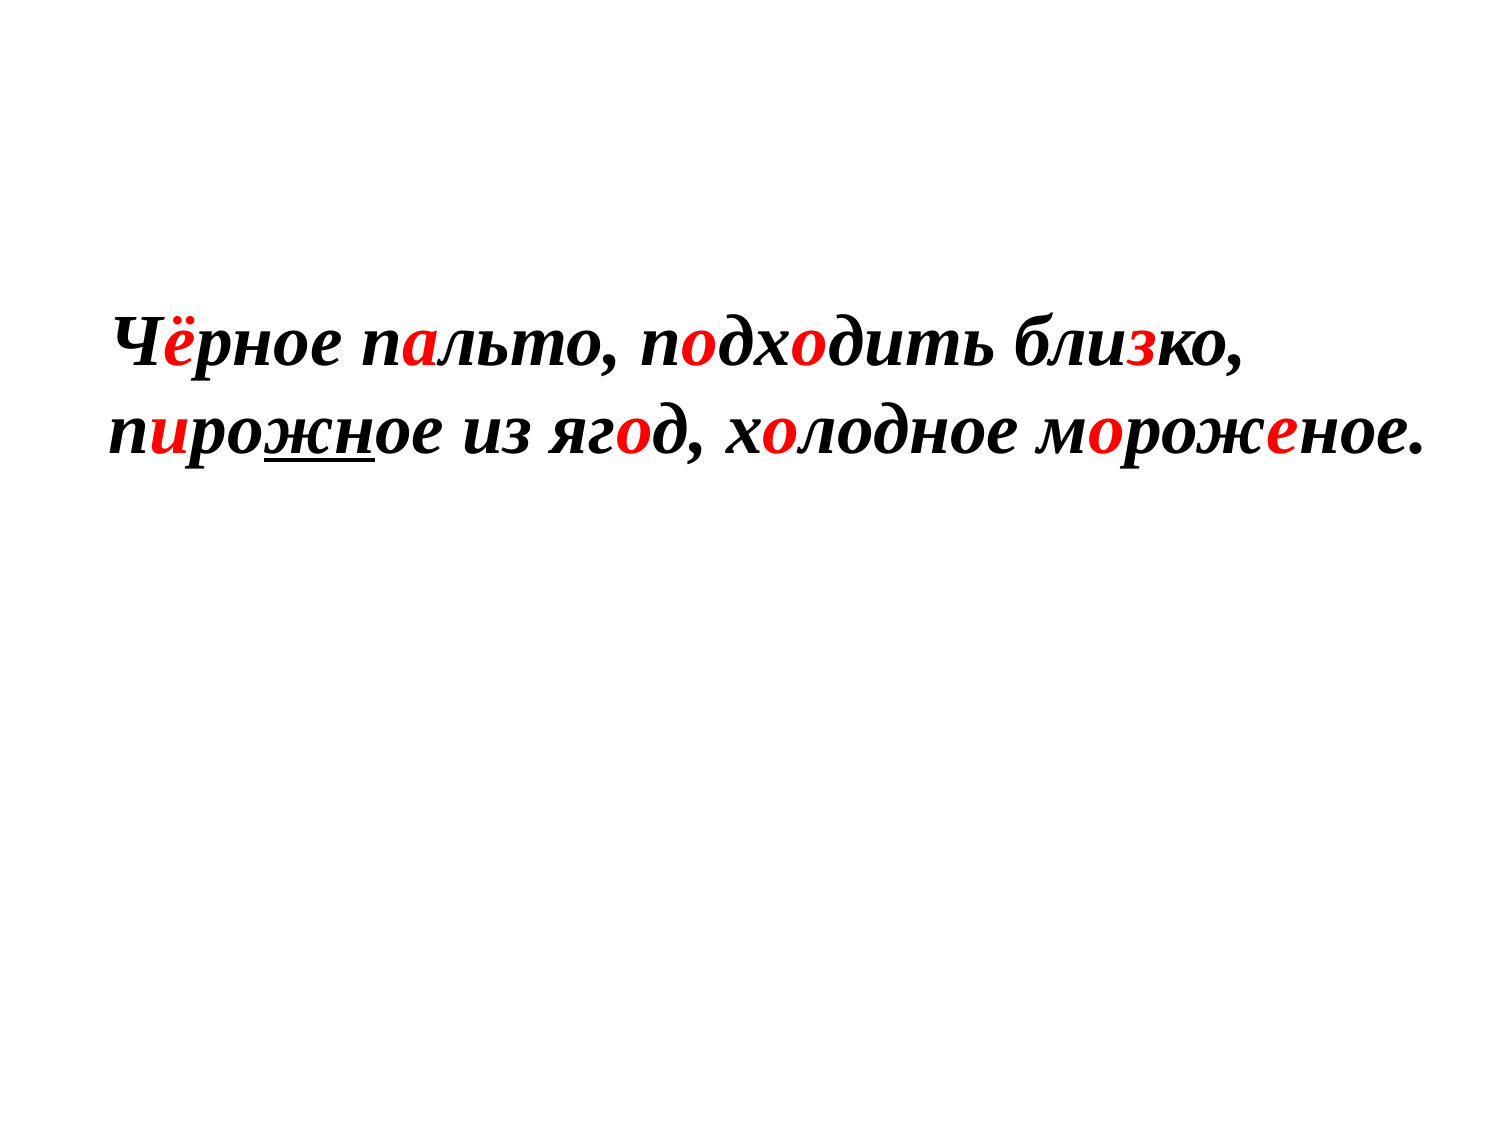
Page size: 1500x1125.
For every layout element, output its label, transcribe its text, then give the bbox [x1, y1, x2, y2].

title Чёрное пальто, подходить близко, пирожное из ягод, холодное мороженое. [93, 246, 1447, 603]
